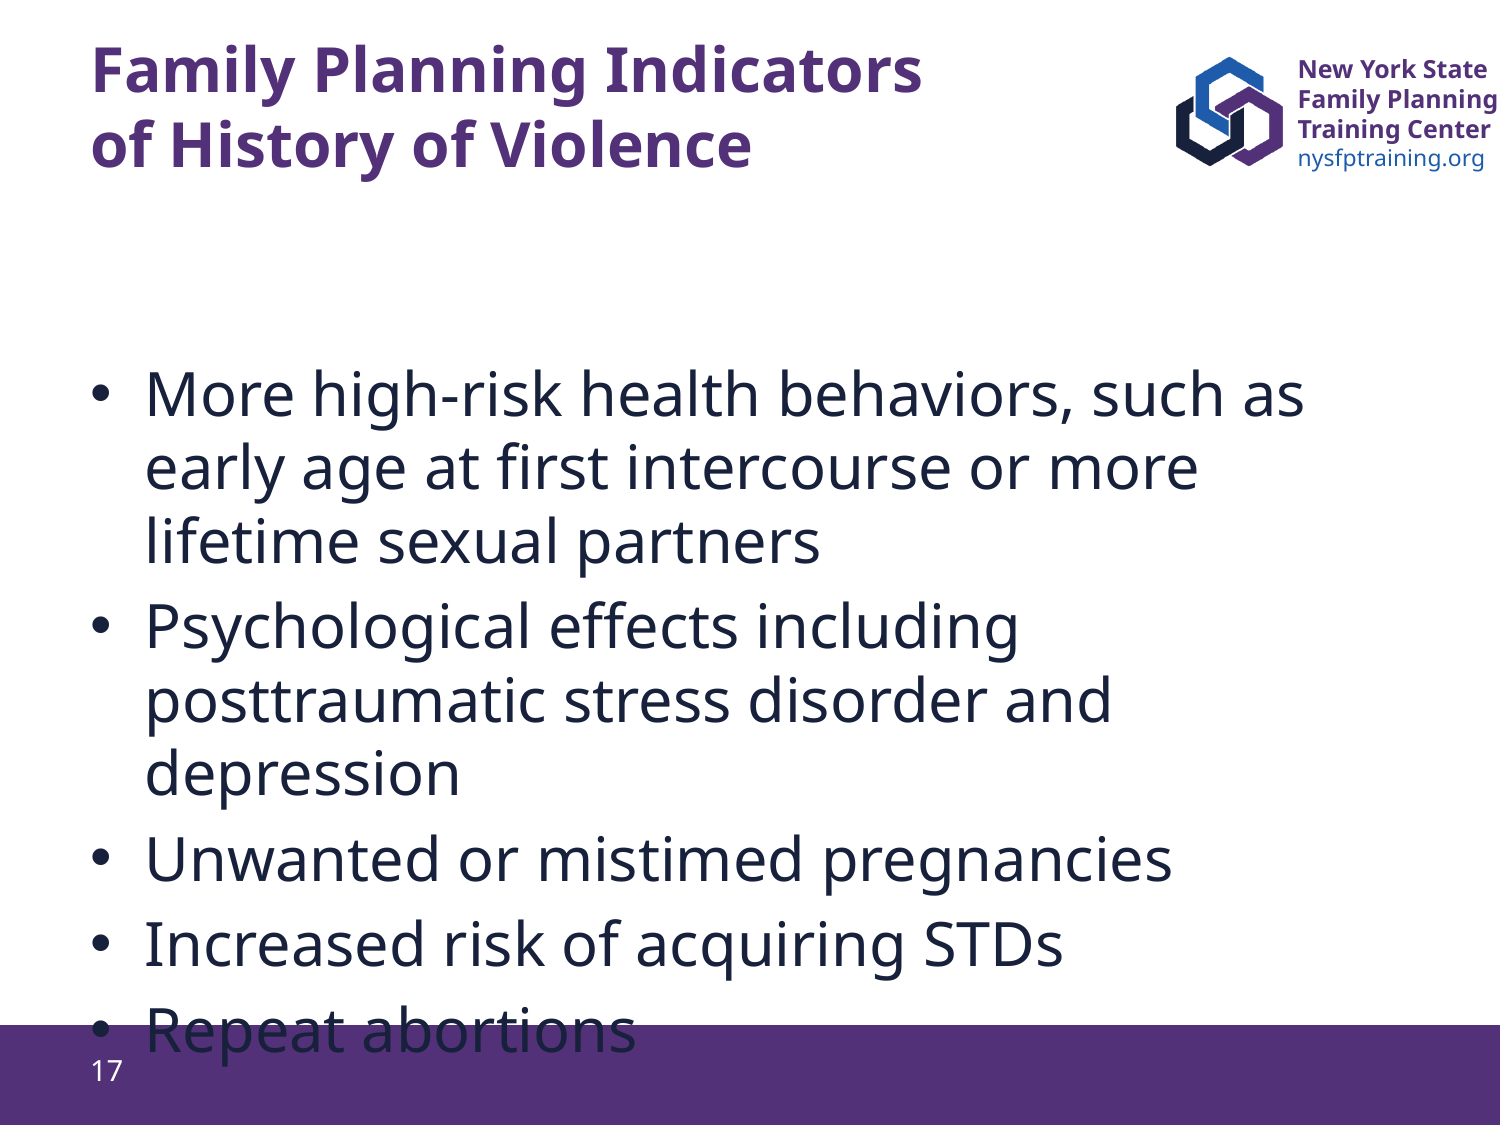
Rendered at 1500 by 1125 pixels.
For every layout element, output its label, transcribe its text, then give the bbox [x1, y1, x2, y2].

picture [1175, 55, 1284, 168]
slide_number 17 [75, 1042, 285, 1103]
title Family Planning Indicators of History of Violence [75, 22, 950, 253]
list More high-risk health behaviors, such as early age at first intercourse or more lifetime sexual partners Psychological effects including posttraumatic stress disorder and depression Unwanted or mistimed pregnancies Increased risk of acquiring STDs Repeat abortions [75, 347, 1425, 1073]
